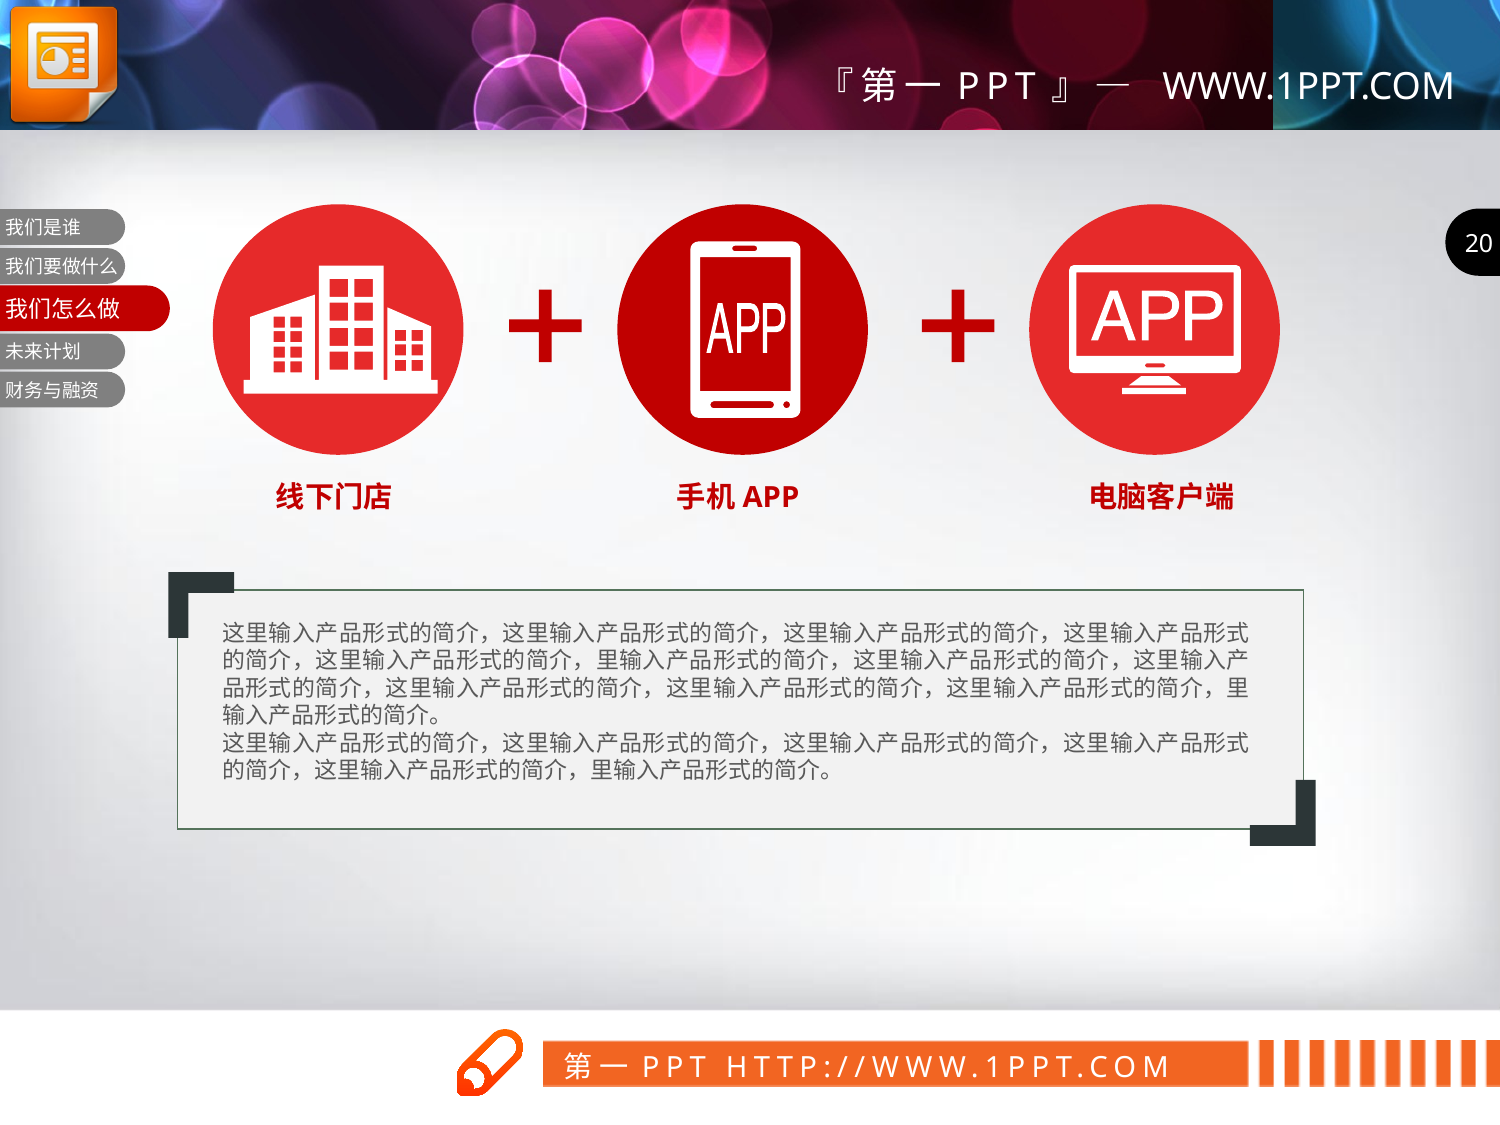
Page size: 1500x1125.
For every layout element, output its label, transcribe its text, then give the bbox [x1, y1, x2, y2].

text_box [177, 590, 1304, 830]
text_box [212, 204, 464, 455]
text_box [921, 289, 995, 363]
picture [0, 0, 1500, 1012]
picture [543, 1040, 1500, 1087]
text_box 电脑客户端 [1058, 470, 1265, 521]
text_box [1028, 204, 1281, 455]
text_box 我们怎么做 [0, 288, 206, 330]
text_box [617, 204, 869, 455]
text_box 手机APP [634, 470, 842, 521]
text_box 线下门店 [230, 470, 438, 521]
text_box [1445, 227, 1449, 258]
text_box 我们要做什么 [0, 248, 143, 284]
text_box 财务与融资 [0, 371, 143, 408]
text_box 我们是谁 [0, 209, 143, 245]
text_box [1249, 779, 1316, 846]
text_box 这里输入产品形式的简介，这里输入产品形式的简介，这里输入产品形式的简介，这里输入产品形式的简介，这里输入产品形式的简介，里输入产品形式的简介，这里输入产品形式的简介，这里输入产品形式的简介，这里输入产品形式的简介，这里输入产品形式的简介，这里输入产品形式的简介，里输入产品形式的简介。 这里输入产品形式的简介，这里输入产品形式的简介，这里输入产品形式的简介，这里输入产品形式的简介，这里输入产品形式的简介，里输入产品形式的简介。 [207, 610, 1265, 791]
text_box [168, 572, 235, 638]
text_box 未来计划 [0, 333, 143, 370]
text_box 20 [1449, 208, 1500, 276]
text_box [509, 289, 582, 363]
